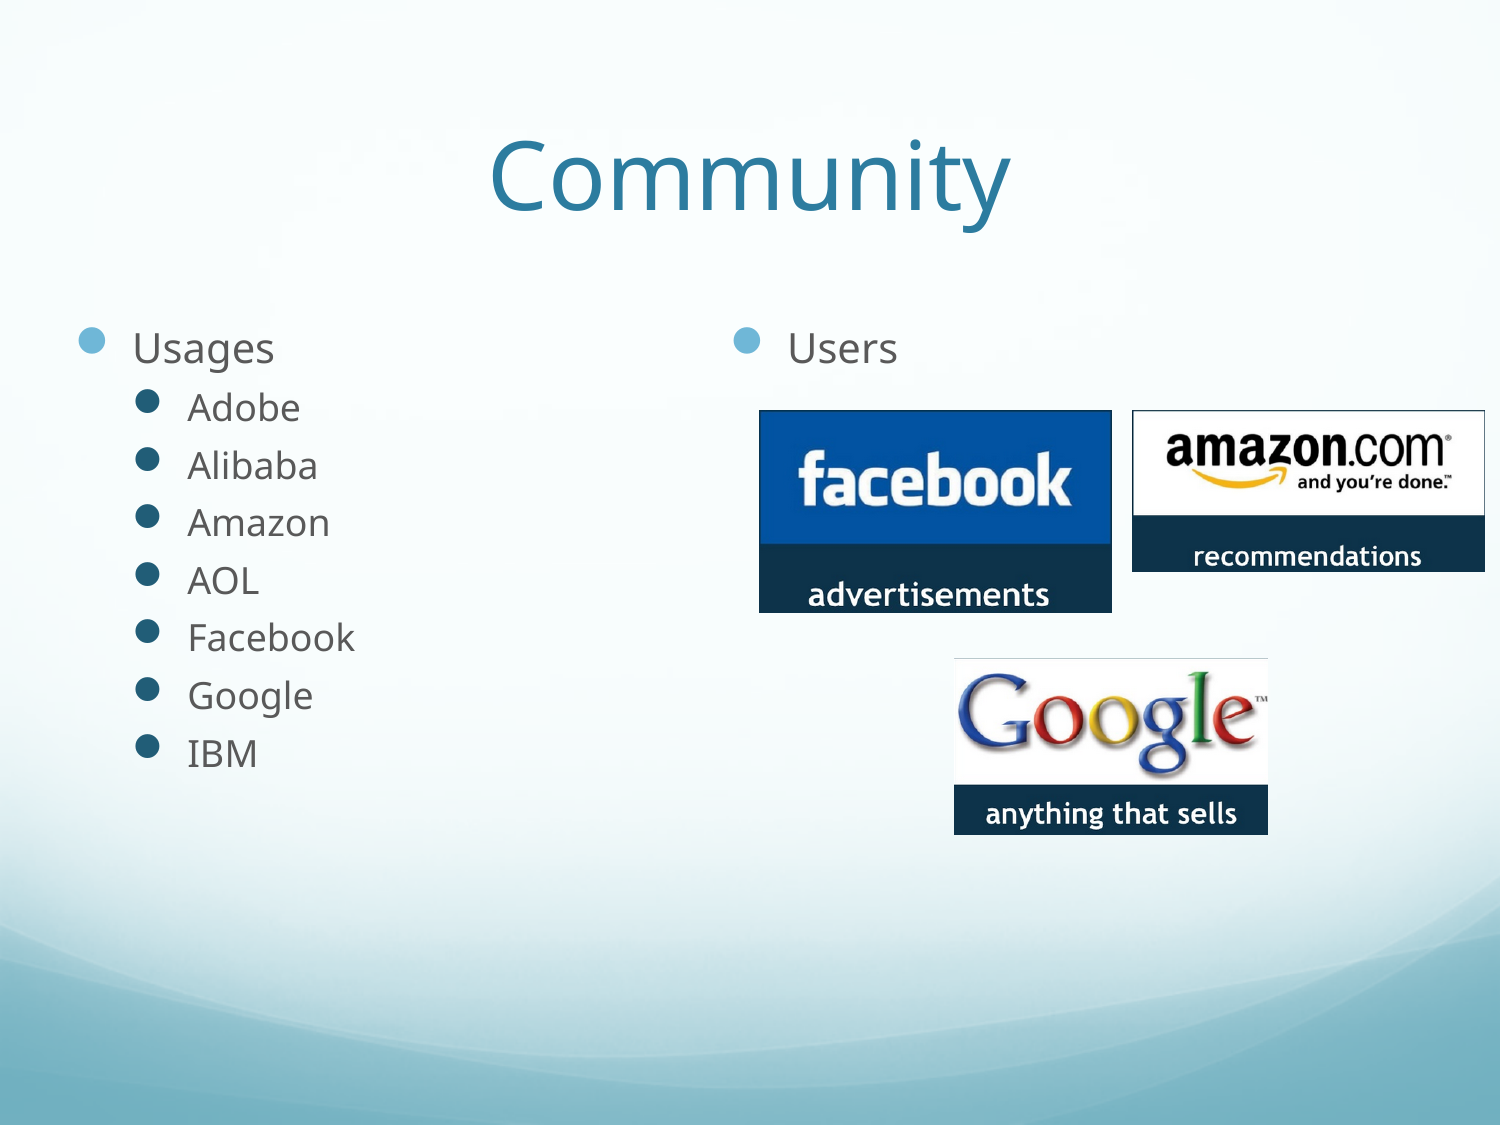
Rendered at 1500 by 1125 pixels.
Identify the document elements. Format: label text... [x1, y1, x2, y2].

picture [1132, 410, 1486, 573]
title Community [90, 17, 1410, 237]
list Users [714, 314, 1410, 905]
list Usages Adobe Alibaba Amazon AOL Facebook Google IBM [59, 314, 690, 905]
picture [954, 657, 1269, 835]
picture [758, 410, 1112, 614]
